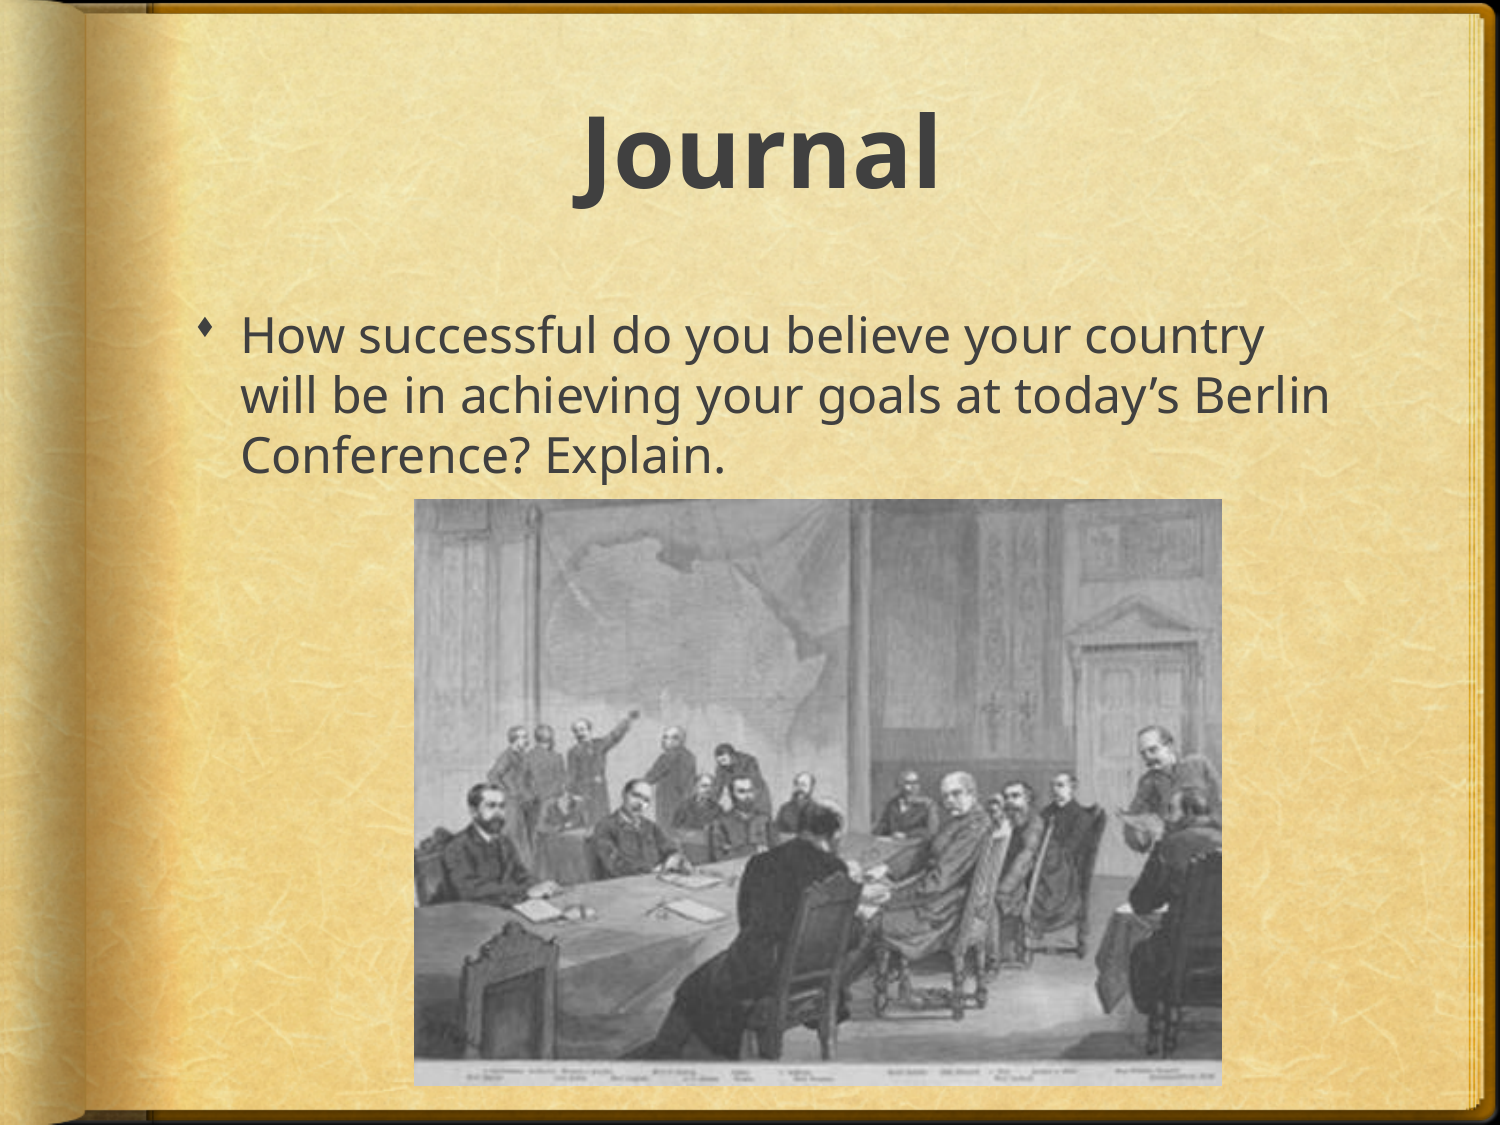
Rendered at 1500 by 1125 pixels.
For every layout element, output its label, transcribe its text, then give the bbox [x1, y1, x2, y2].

list How successful do you believe your country will be in achieving your goals at today’s Berlin Conference? Explain. [178, 295, 1372, 1005]
title Journal [178, 45, 1372, 265]
picture [0, 0, 1500, 1125]
